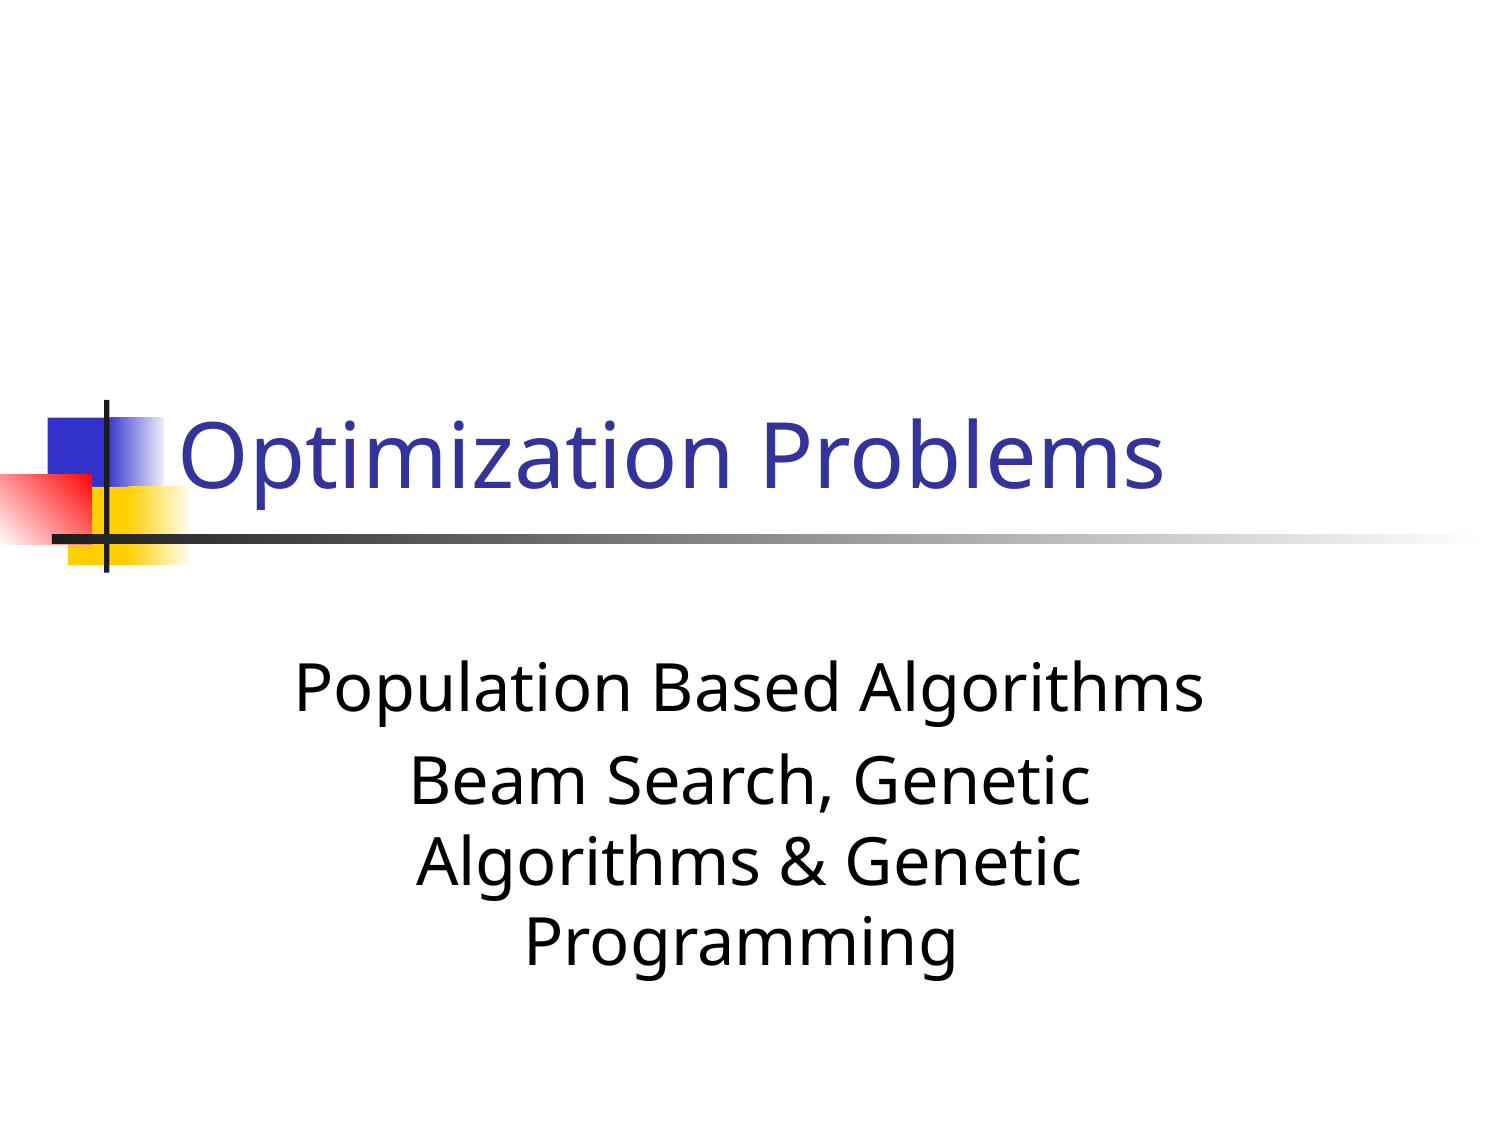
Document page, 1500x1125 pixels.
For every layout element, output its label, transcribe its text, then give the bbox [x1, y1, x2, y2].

subtitle Population Based Algorithms Beam Search, Genetic Algorithms & Genetic Programming [224, 637, 1276, 926]
title Optimization Problems [162, 274, 1438, 516]
